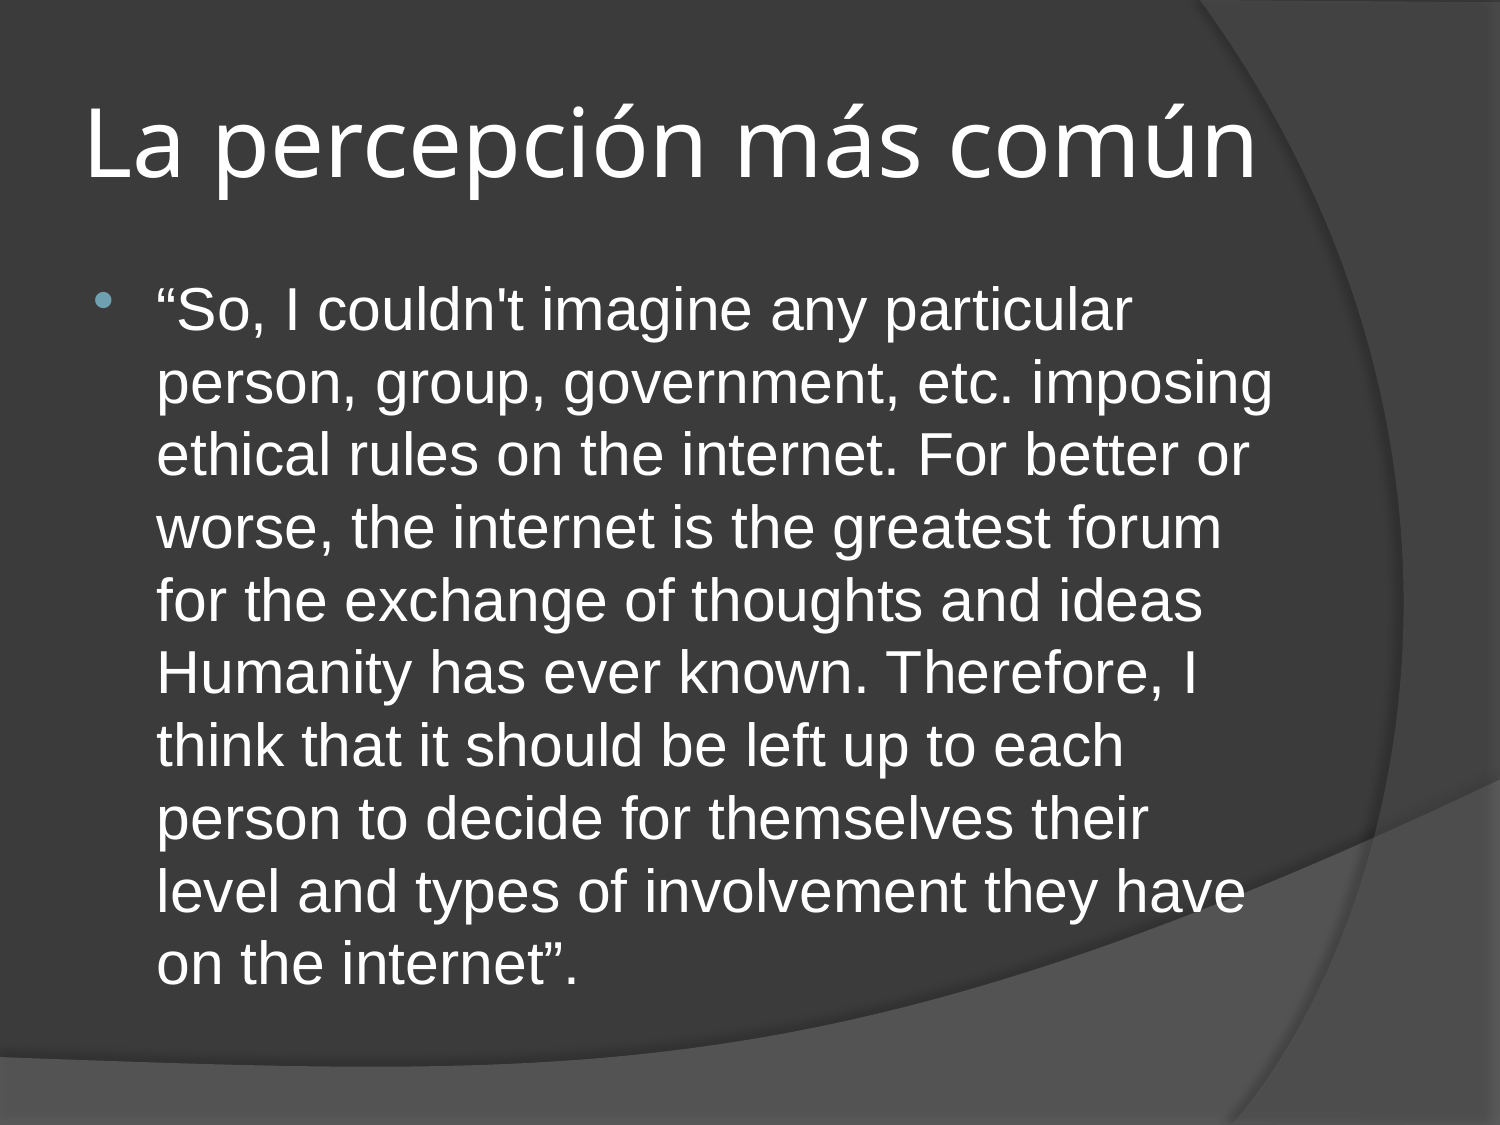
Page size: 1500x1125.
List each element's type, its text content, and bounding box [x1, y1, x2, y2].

title La percepción más común [75, 45, 1300, 233]
list “So, I couldn't imagine any particular person, group, government, etc. imposing ethical rules on the internet. For better or worse, the internet is the greatest forum for the exchange of thoughts and ideas Humanity has ever known. Therefore, I think that it should be left up to each person to decide for themselves their level and types of involvement they have on the internet”. [75, 262, 1300, 1005]
